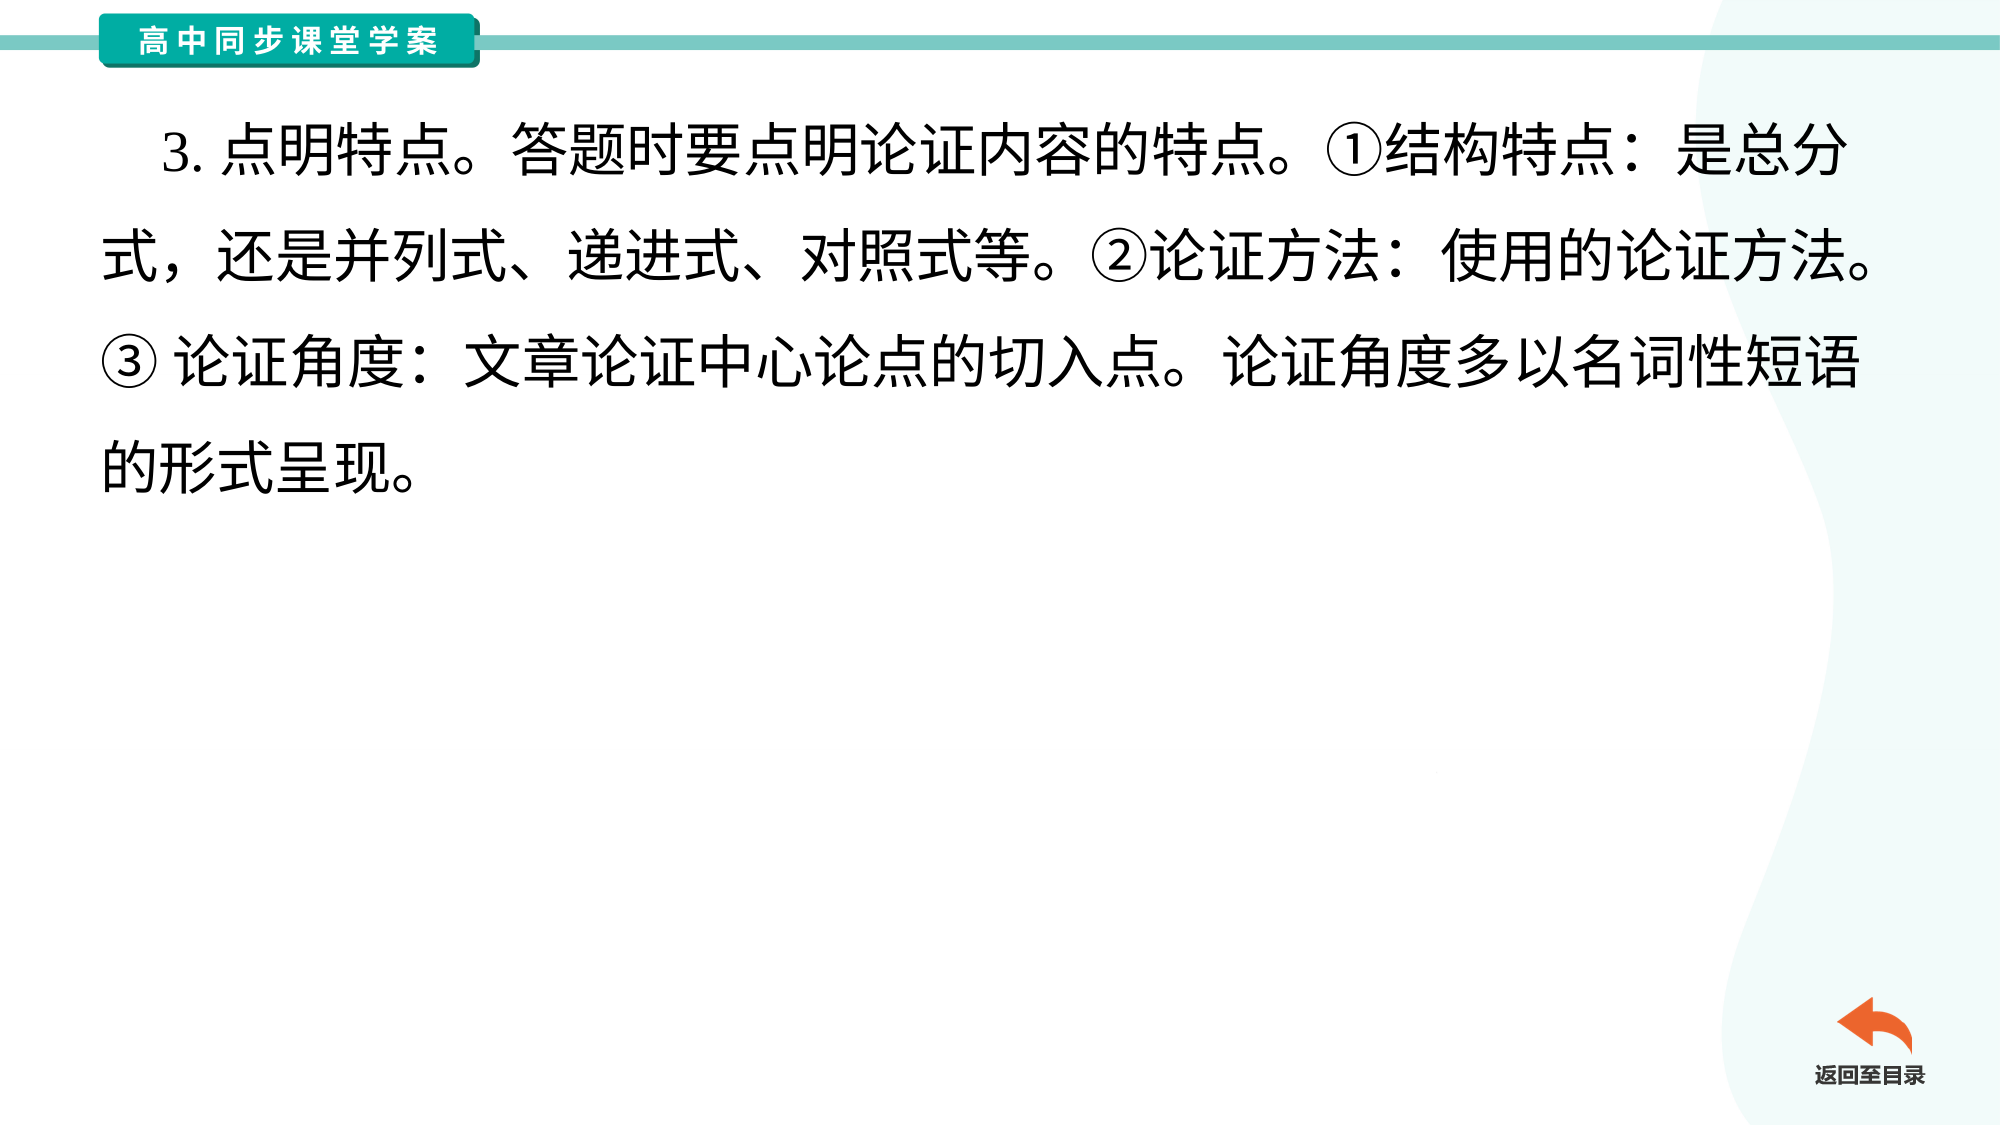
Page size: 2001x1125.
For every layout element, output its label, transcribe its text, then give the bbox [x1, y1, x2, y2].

text_box 3.点明特点。答题时要点明论证内容的特点。①结构特点：是总分 式，还是并列式、递进式、对照式等。②论证方法：使用的论证方法。 ③论证角度：文章论证中心论点的切入点。论证角度多以名词性短语 的形式呈现。 [100, 76, 1899, 502]
picture [0, 0, 2000, 1125]
